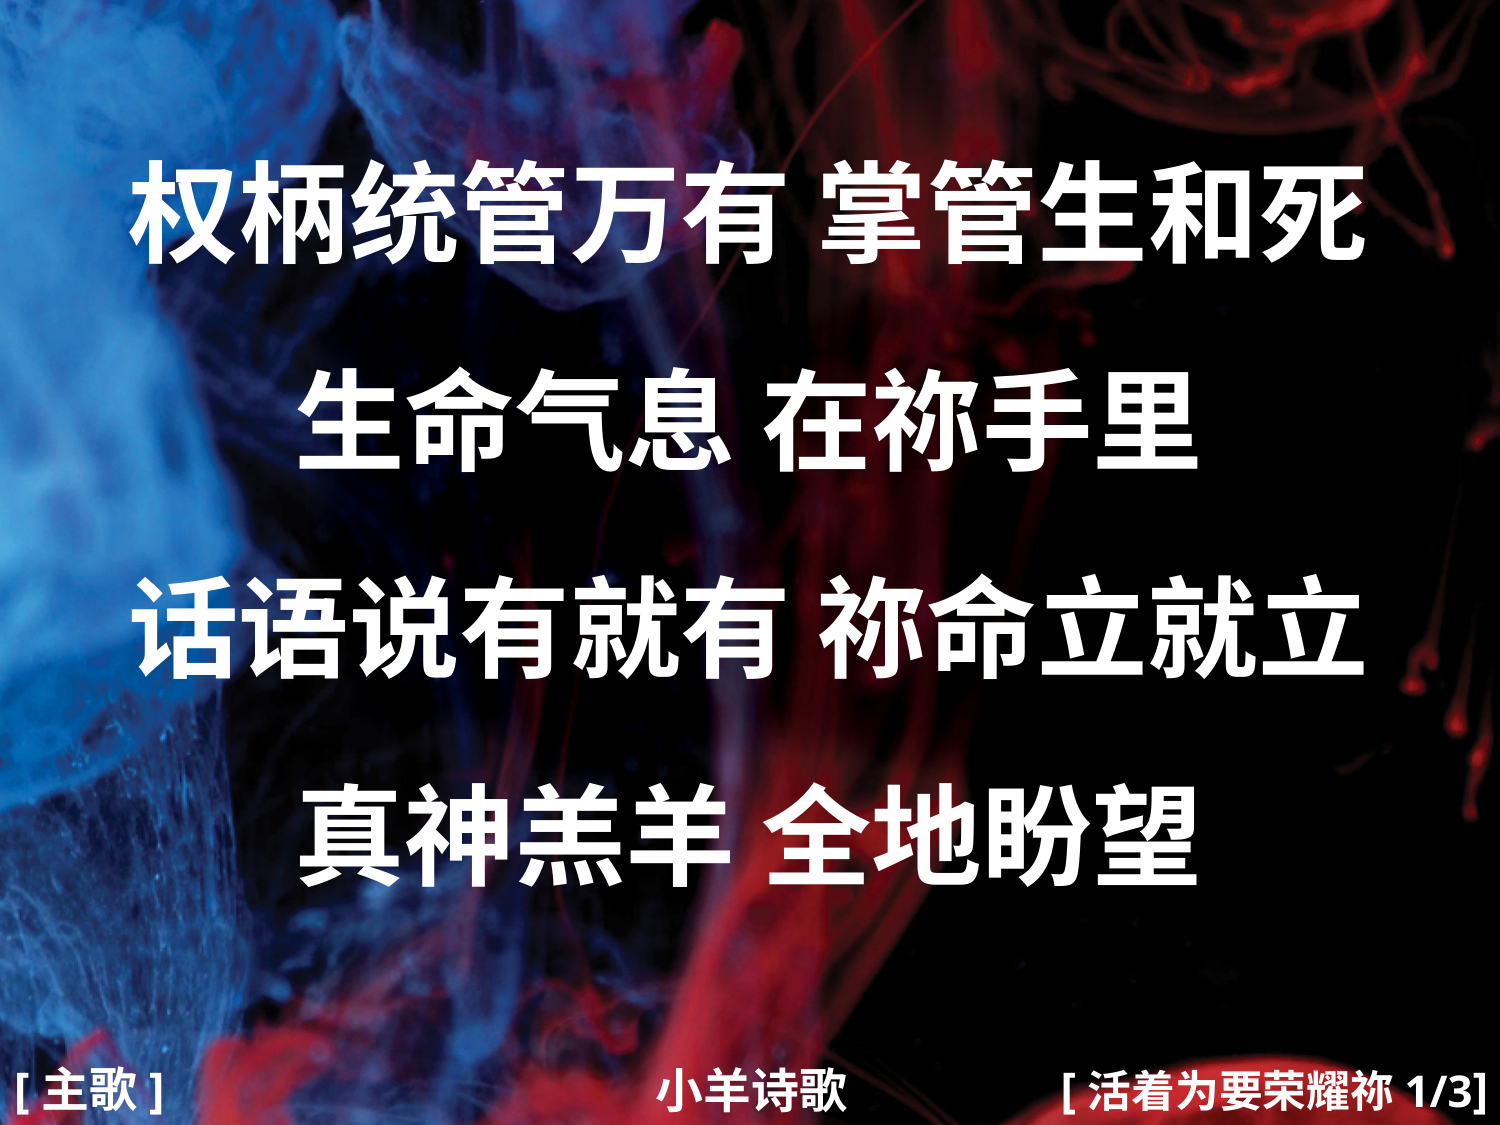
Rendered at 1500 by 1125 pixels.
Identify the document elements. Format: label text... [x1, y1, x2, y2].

text_box 权柄统管万有 掌管生和死 生命气息 在祢手里 话语说有就有 祢命立就立 真神羔羊 全地盼望 [0, 137, 1499, 931]
text_box [主歌] [0, 1052, 205, 1125]
text_box [活着为要荣耀祢1/3] [205, 1052, 1500, 1125]
picture [0, 0, 1500, 1052]
